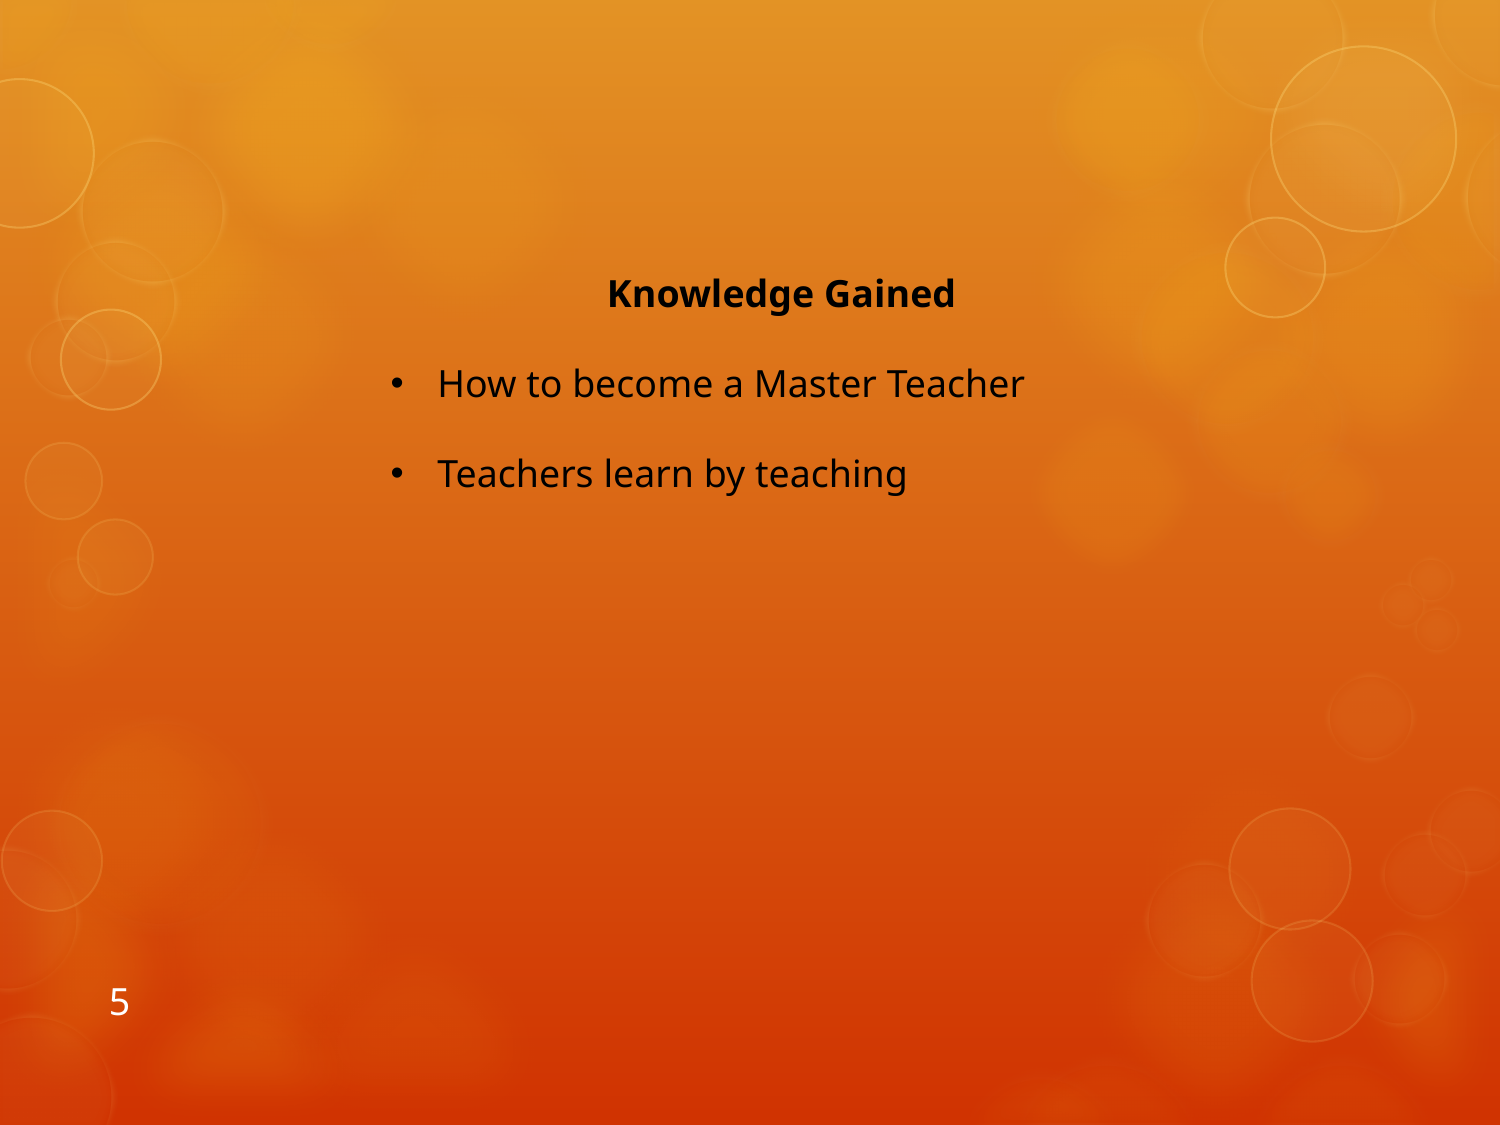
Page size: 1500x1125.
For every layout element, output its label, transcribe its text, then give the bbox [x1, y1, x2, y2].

text_box Knowledge Gained How to become a Master Teacher Teachers learn by teaching [375, 262, 1188, 548]
slide_number 5 [93, 976, 194, 1037]
